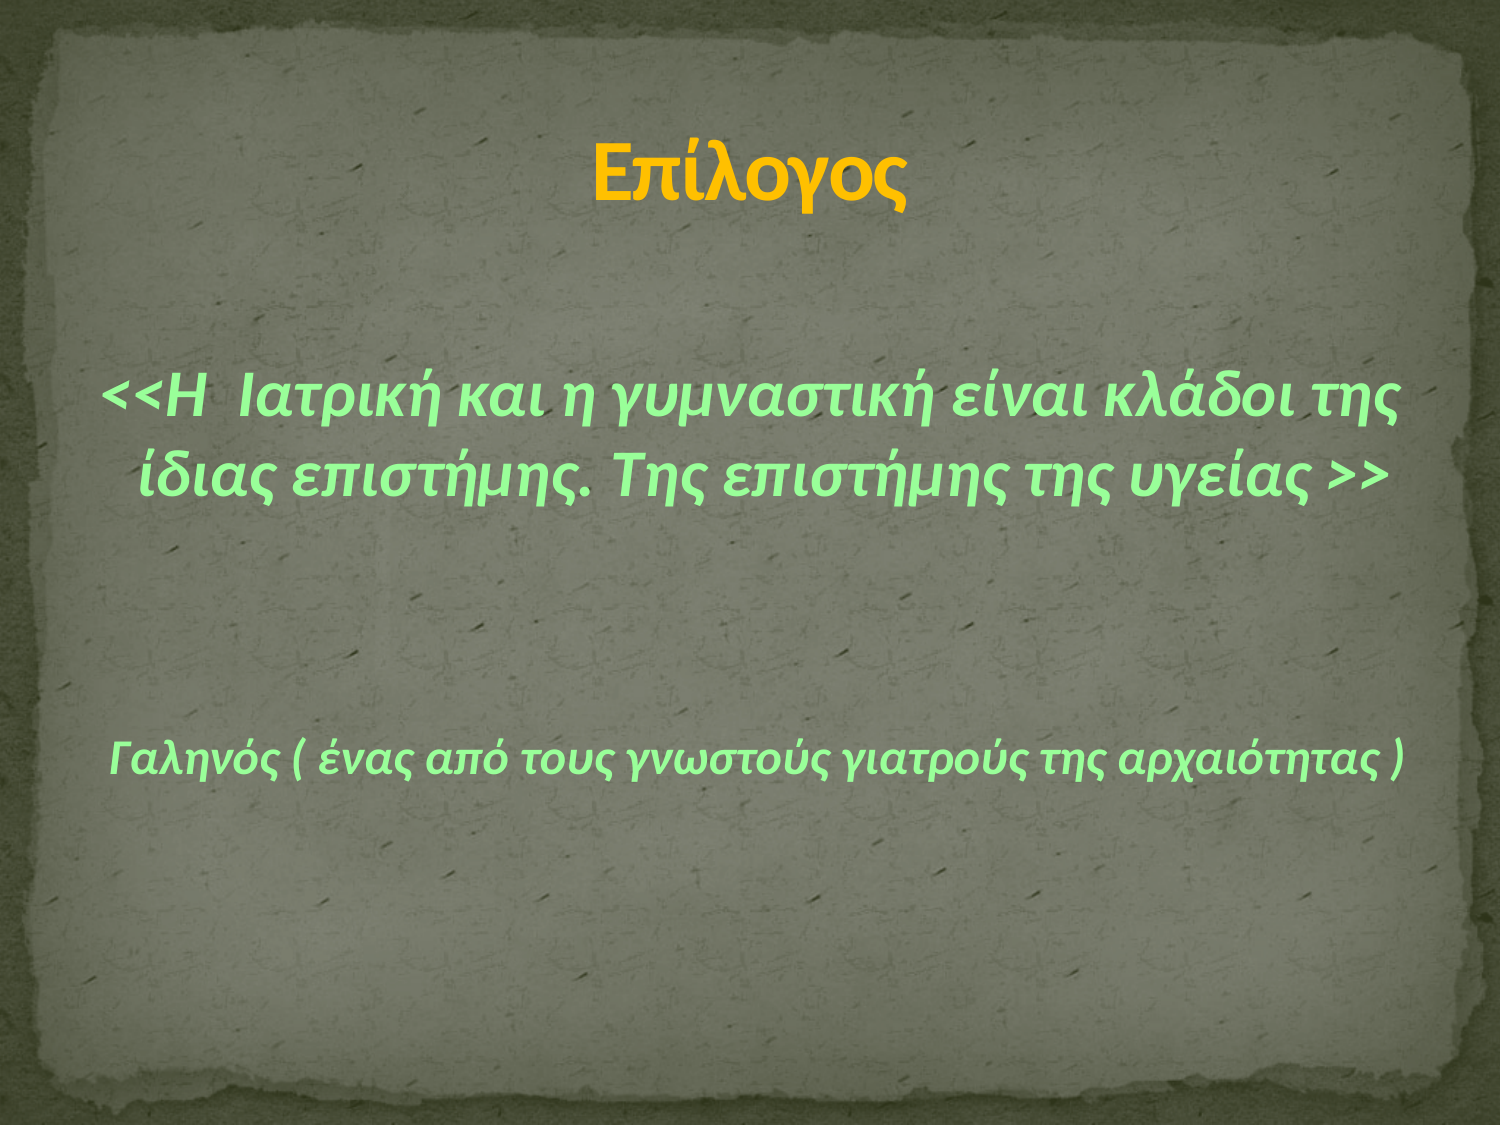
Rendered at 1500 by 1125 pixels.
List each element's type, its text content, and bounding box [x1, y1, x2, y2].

title Επίλογος [74, 24, 1425, 225]
list <<Η Ιατρική και η γυμναστική είναι κλάδοι της ίδιας επιστήμης. Της επιστήμης της υγείας >> Γαληνός ( ένας από τους γνωστούς γιατρούς της αρχαιότητας ) [75, 249, 1425, 1000]
